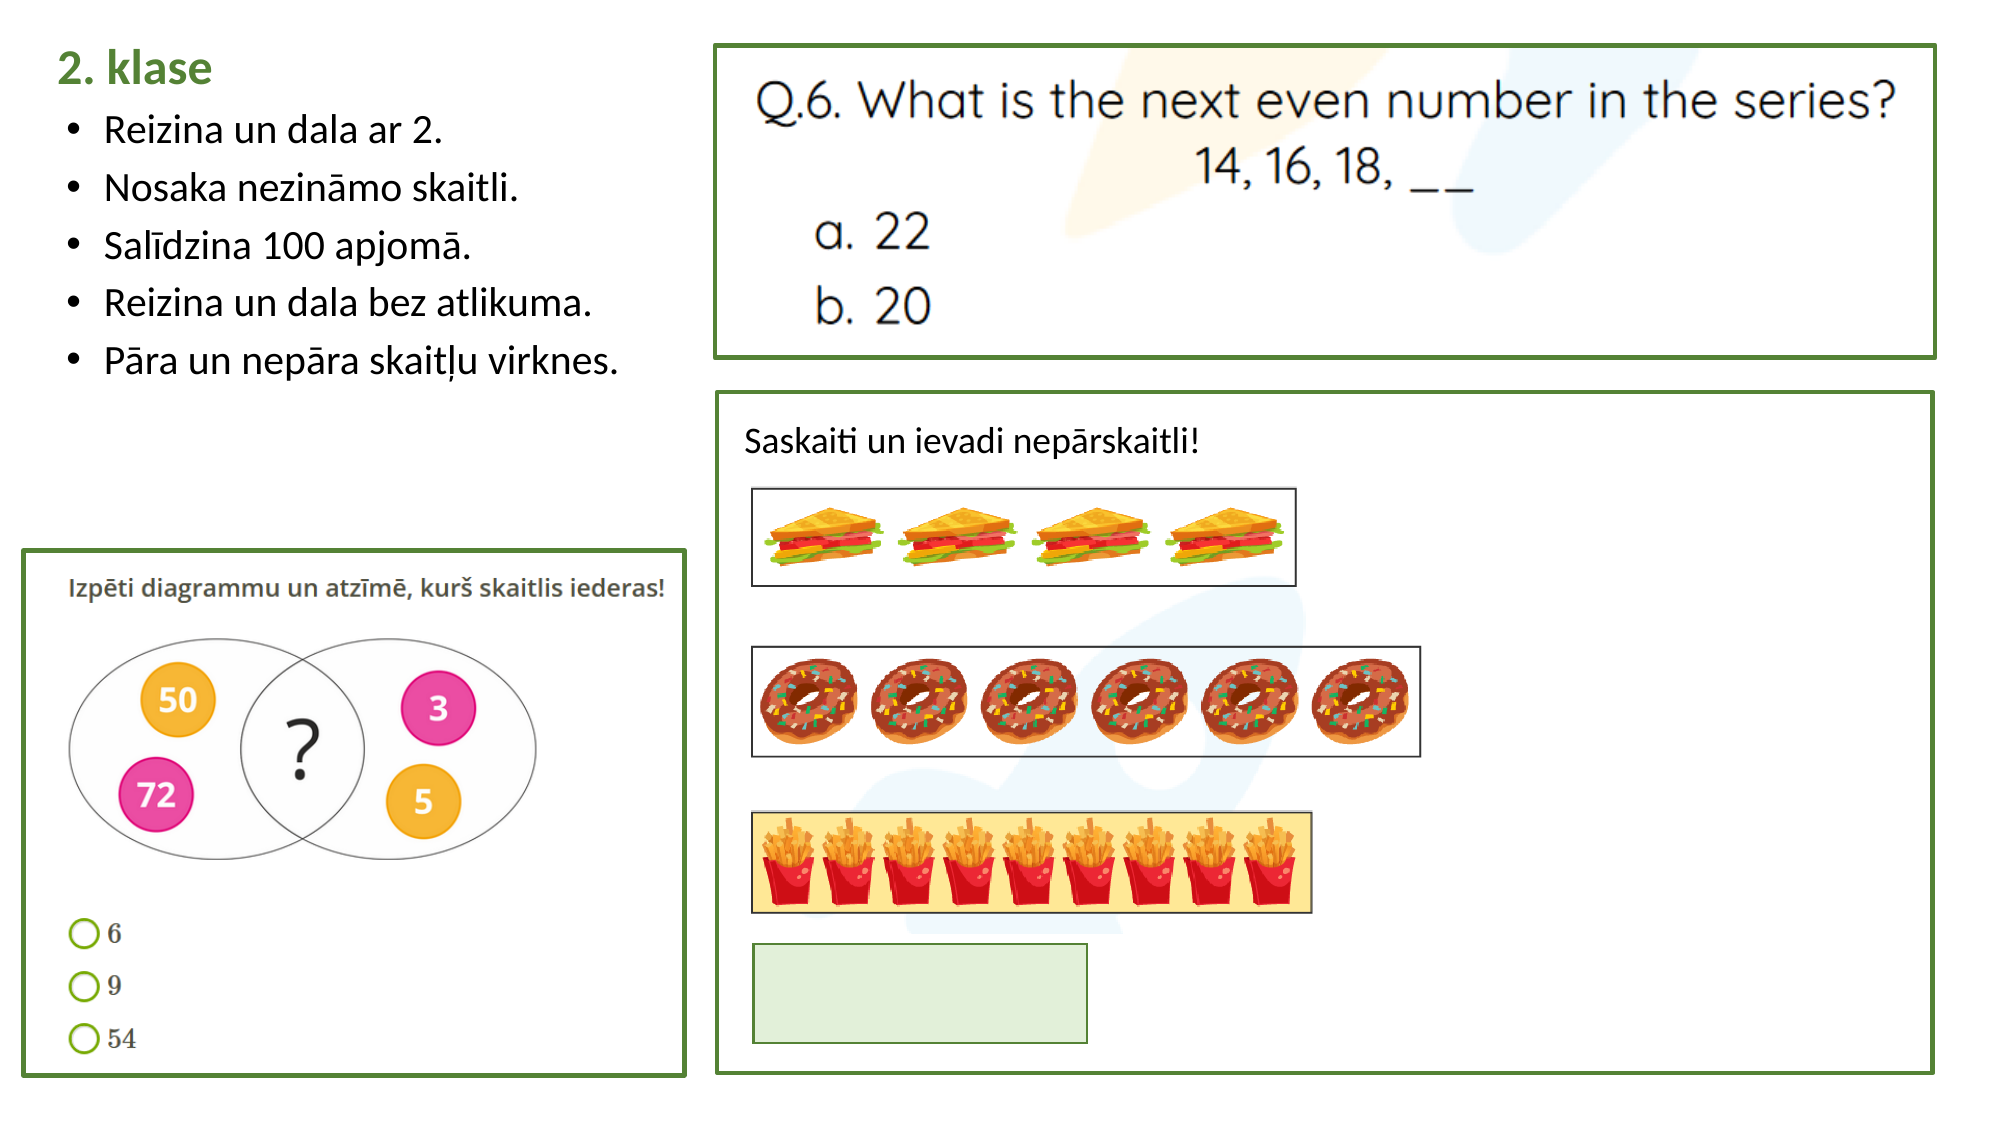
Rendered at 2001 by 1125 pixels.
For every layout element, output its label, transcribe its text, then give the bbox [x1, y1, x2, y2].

text_box Saskaiti un ievadi nepārskaitli! [729, 408, 1631, 469]
picture [729, 469, 1445, 934]
text_box [752, 943, 1088, 1044]
text_box [717, 392, 1933, 1073]
picture [717, 47, 1933, 356]
picture [25, 552, 682, 1073]
text_box 2. klase Reizina un dala ar 2. Nosaka nezināmo skaitli. Salīdzina 100 apjomā. Reizina un dala bez atlikuma. Pāra un nepāra skaitļu virknes. [42, 34, 700, 423]
